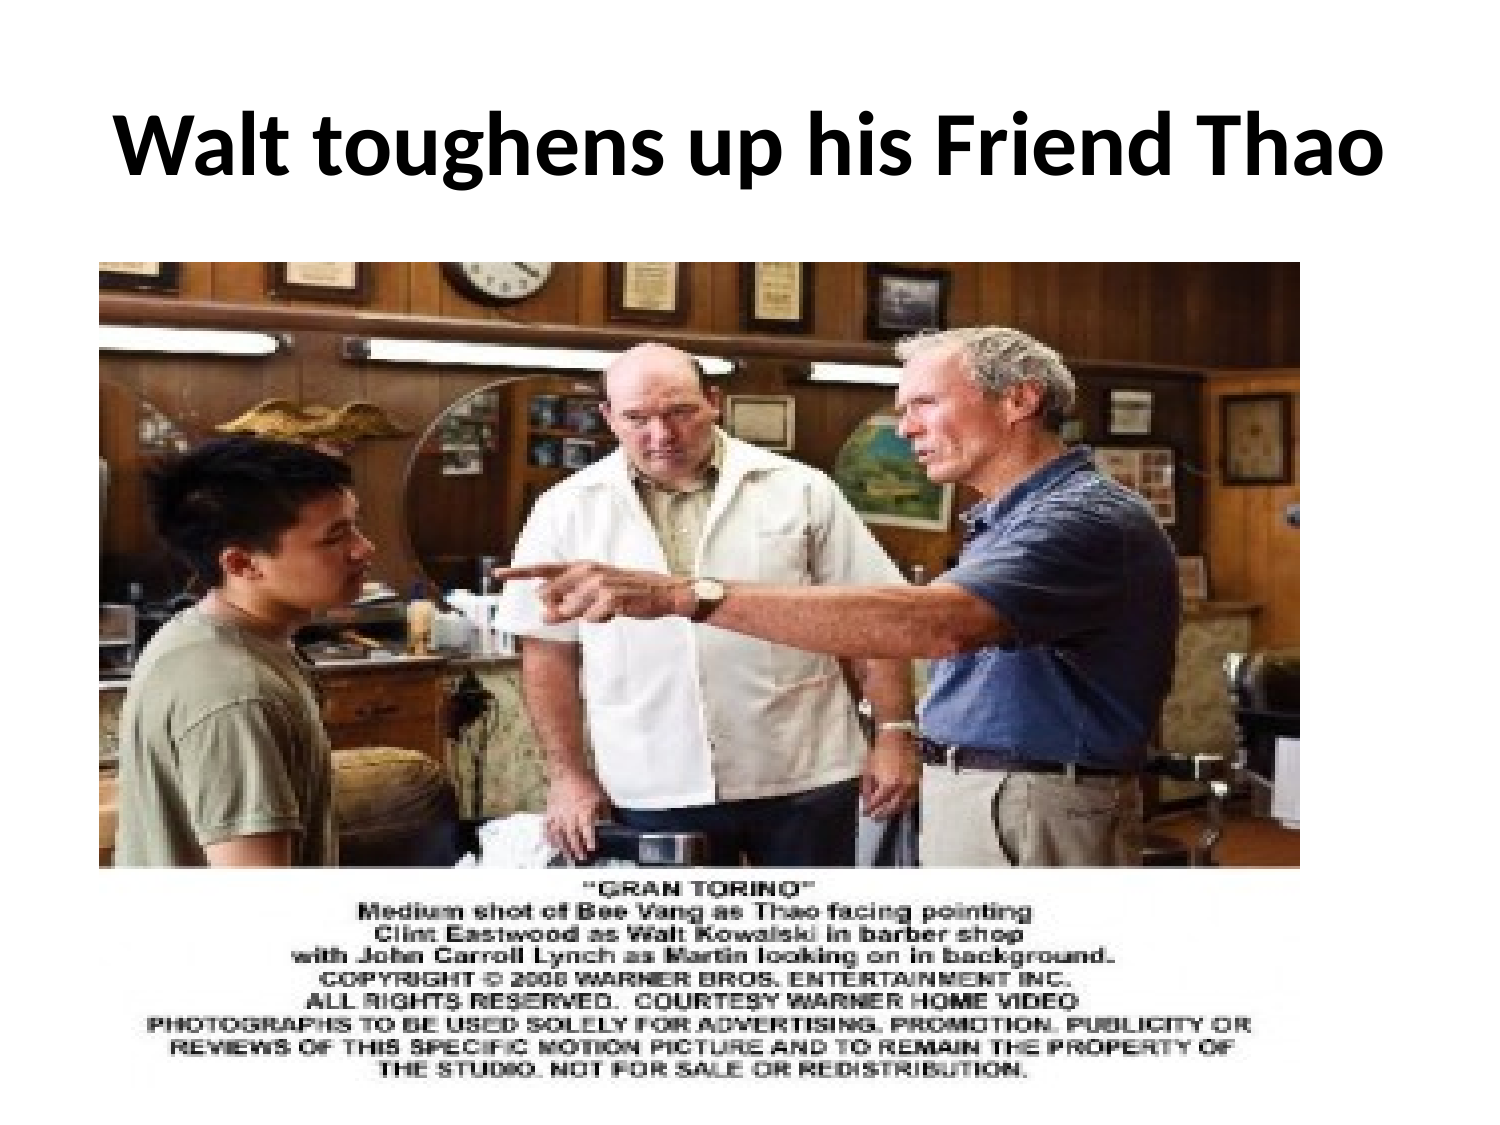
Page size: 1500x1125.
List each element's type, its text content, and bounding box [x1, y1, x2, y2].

title Walt toughens up his Friend Thao [75, 45, 1425, 233]
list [99, 262, 1301, 1088]
